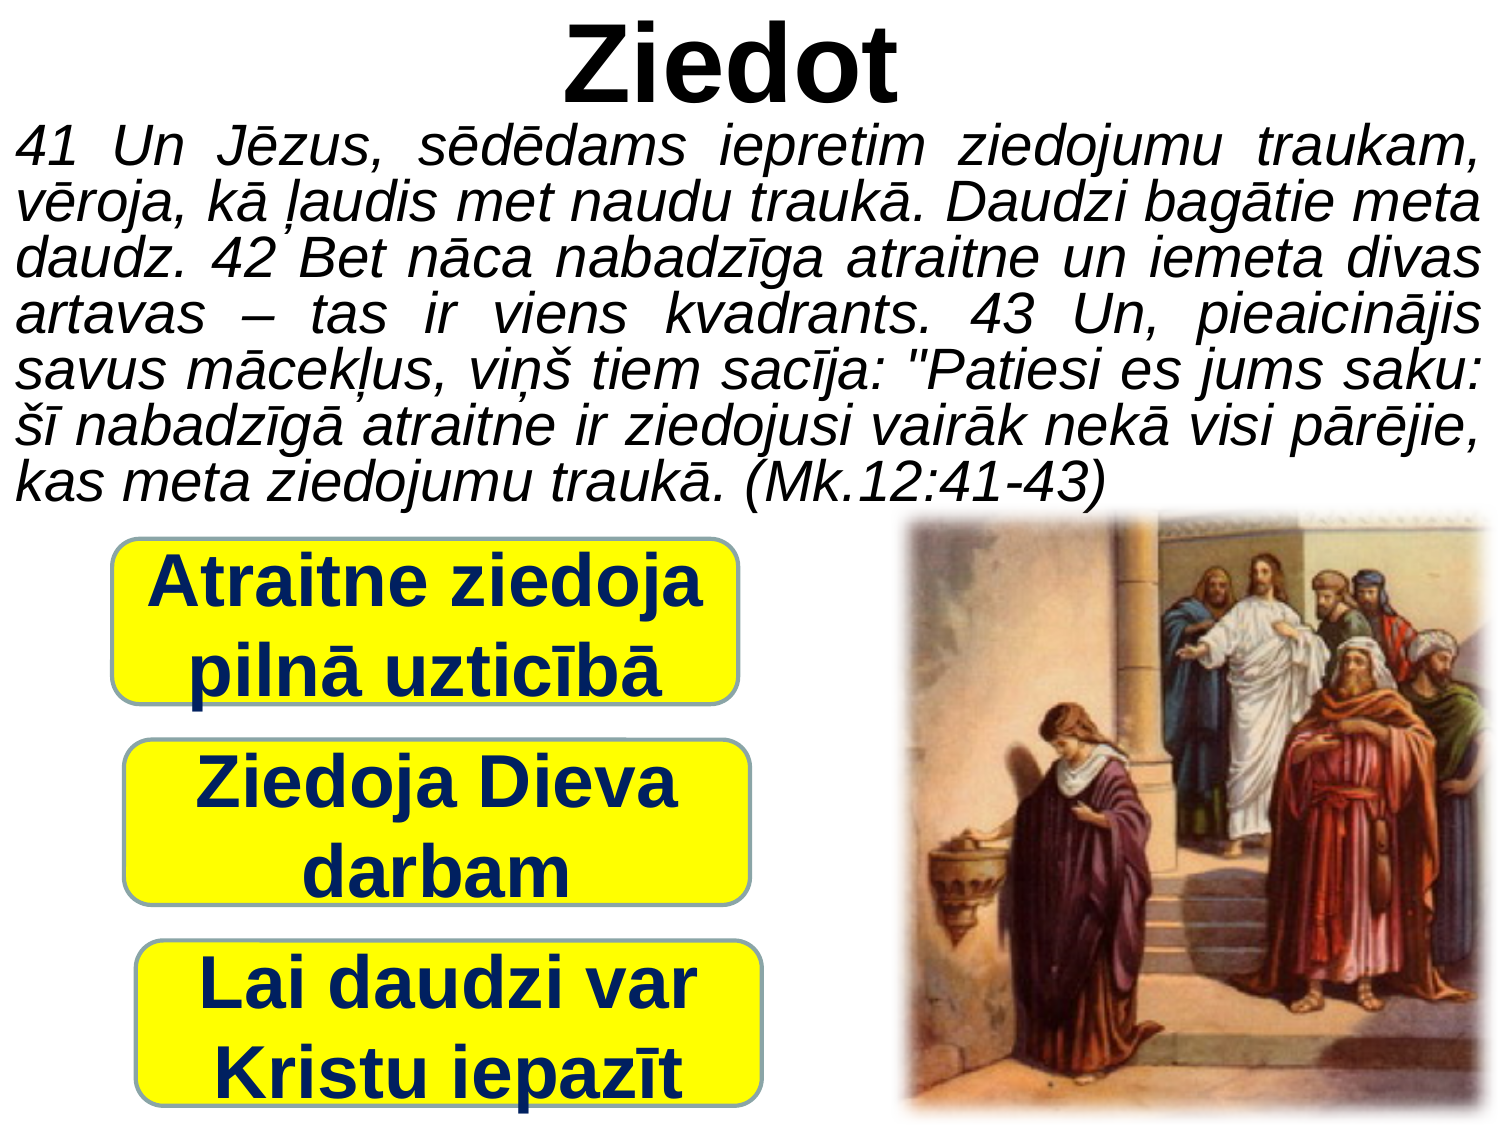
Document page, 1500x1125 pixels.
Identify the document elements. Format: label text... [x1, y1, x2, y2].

title Ziedot [0, 0, 1463, 117]
text_box Atraitne ziedoja pilnā uzticībā [109, 536, 741, 707]
list 41 Un Jēzus, sēdēdams iepretim ziedojumu traukam, vēroja, kā ļaudis met naudu traukā. Daudzi bagātie meta daudz. 42 Bet nāca nabadzīga atraitne un iemeta divas artavas – tas ir viens kvadrants. 43 Un, pieaicinājis savus mācekļus, viņš tiem sacīja: "Patiesi es jums saku: šī nabadzīgā atraitne ir ziedojusi vairāk nekā visi pārējie, kas meta ziedojumu traukā. (Mk.12:41-43) [0, 113, 1500, 292]
picture [891, 503, 1498, 1125]
text_box Ziedoja Dieva darbam [121, 737, 753, 908]
text_box Lai daudzi var Kristu iepazīt [133, 938, 764, 1108]
